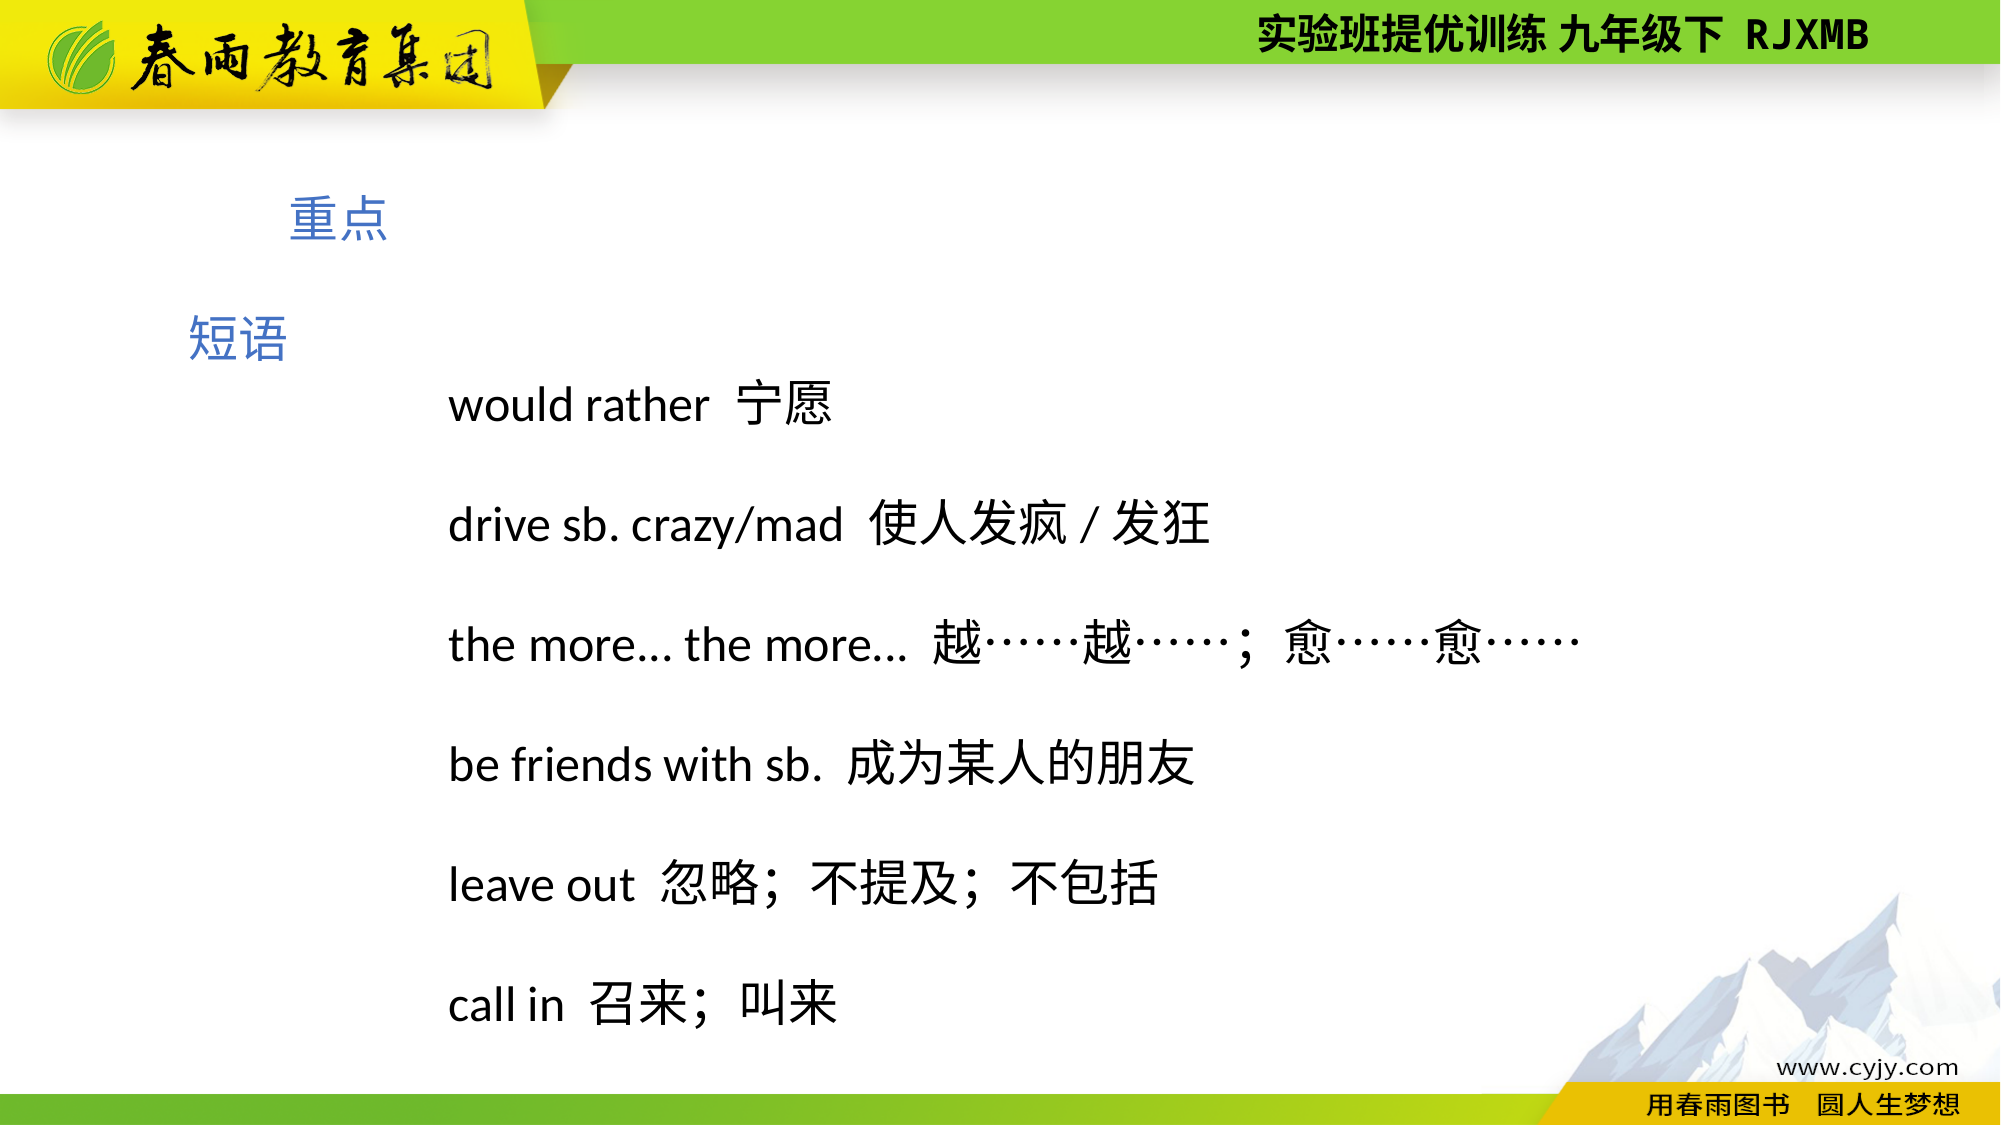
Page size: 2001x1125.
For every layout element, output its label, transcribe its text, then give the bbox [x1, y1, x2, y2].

picture [0, 0, 2001, 1125]
text_box 重点短语 [173, 120, 404, 255]
text_box would rather 宁愿 drive sb. crazy/mad 使人发疯/发狂 the more... the more... 越……越……；愈……愈…… be friends with sb. 成为某人的朋友 leave out 忽略；不提及；不包括 call in 召来；叫来 [334, 303, 1672, 1039]
